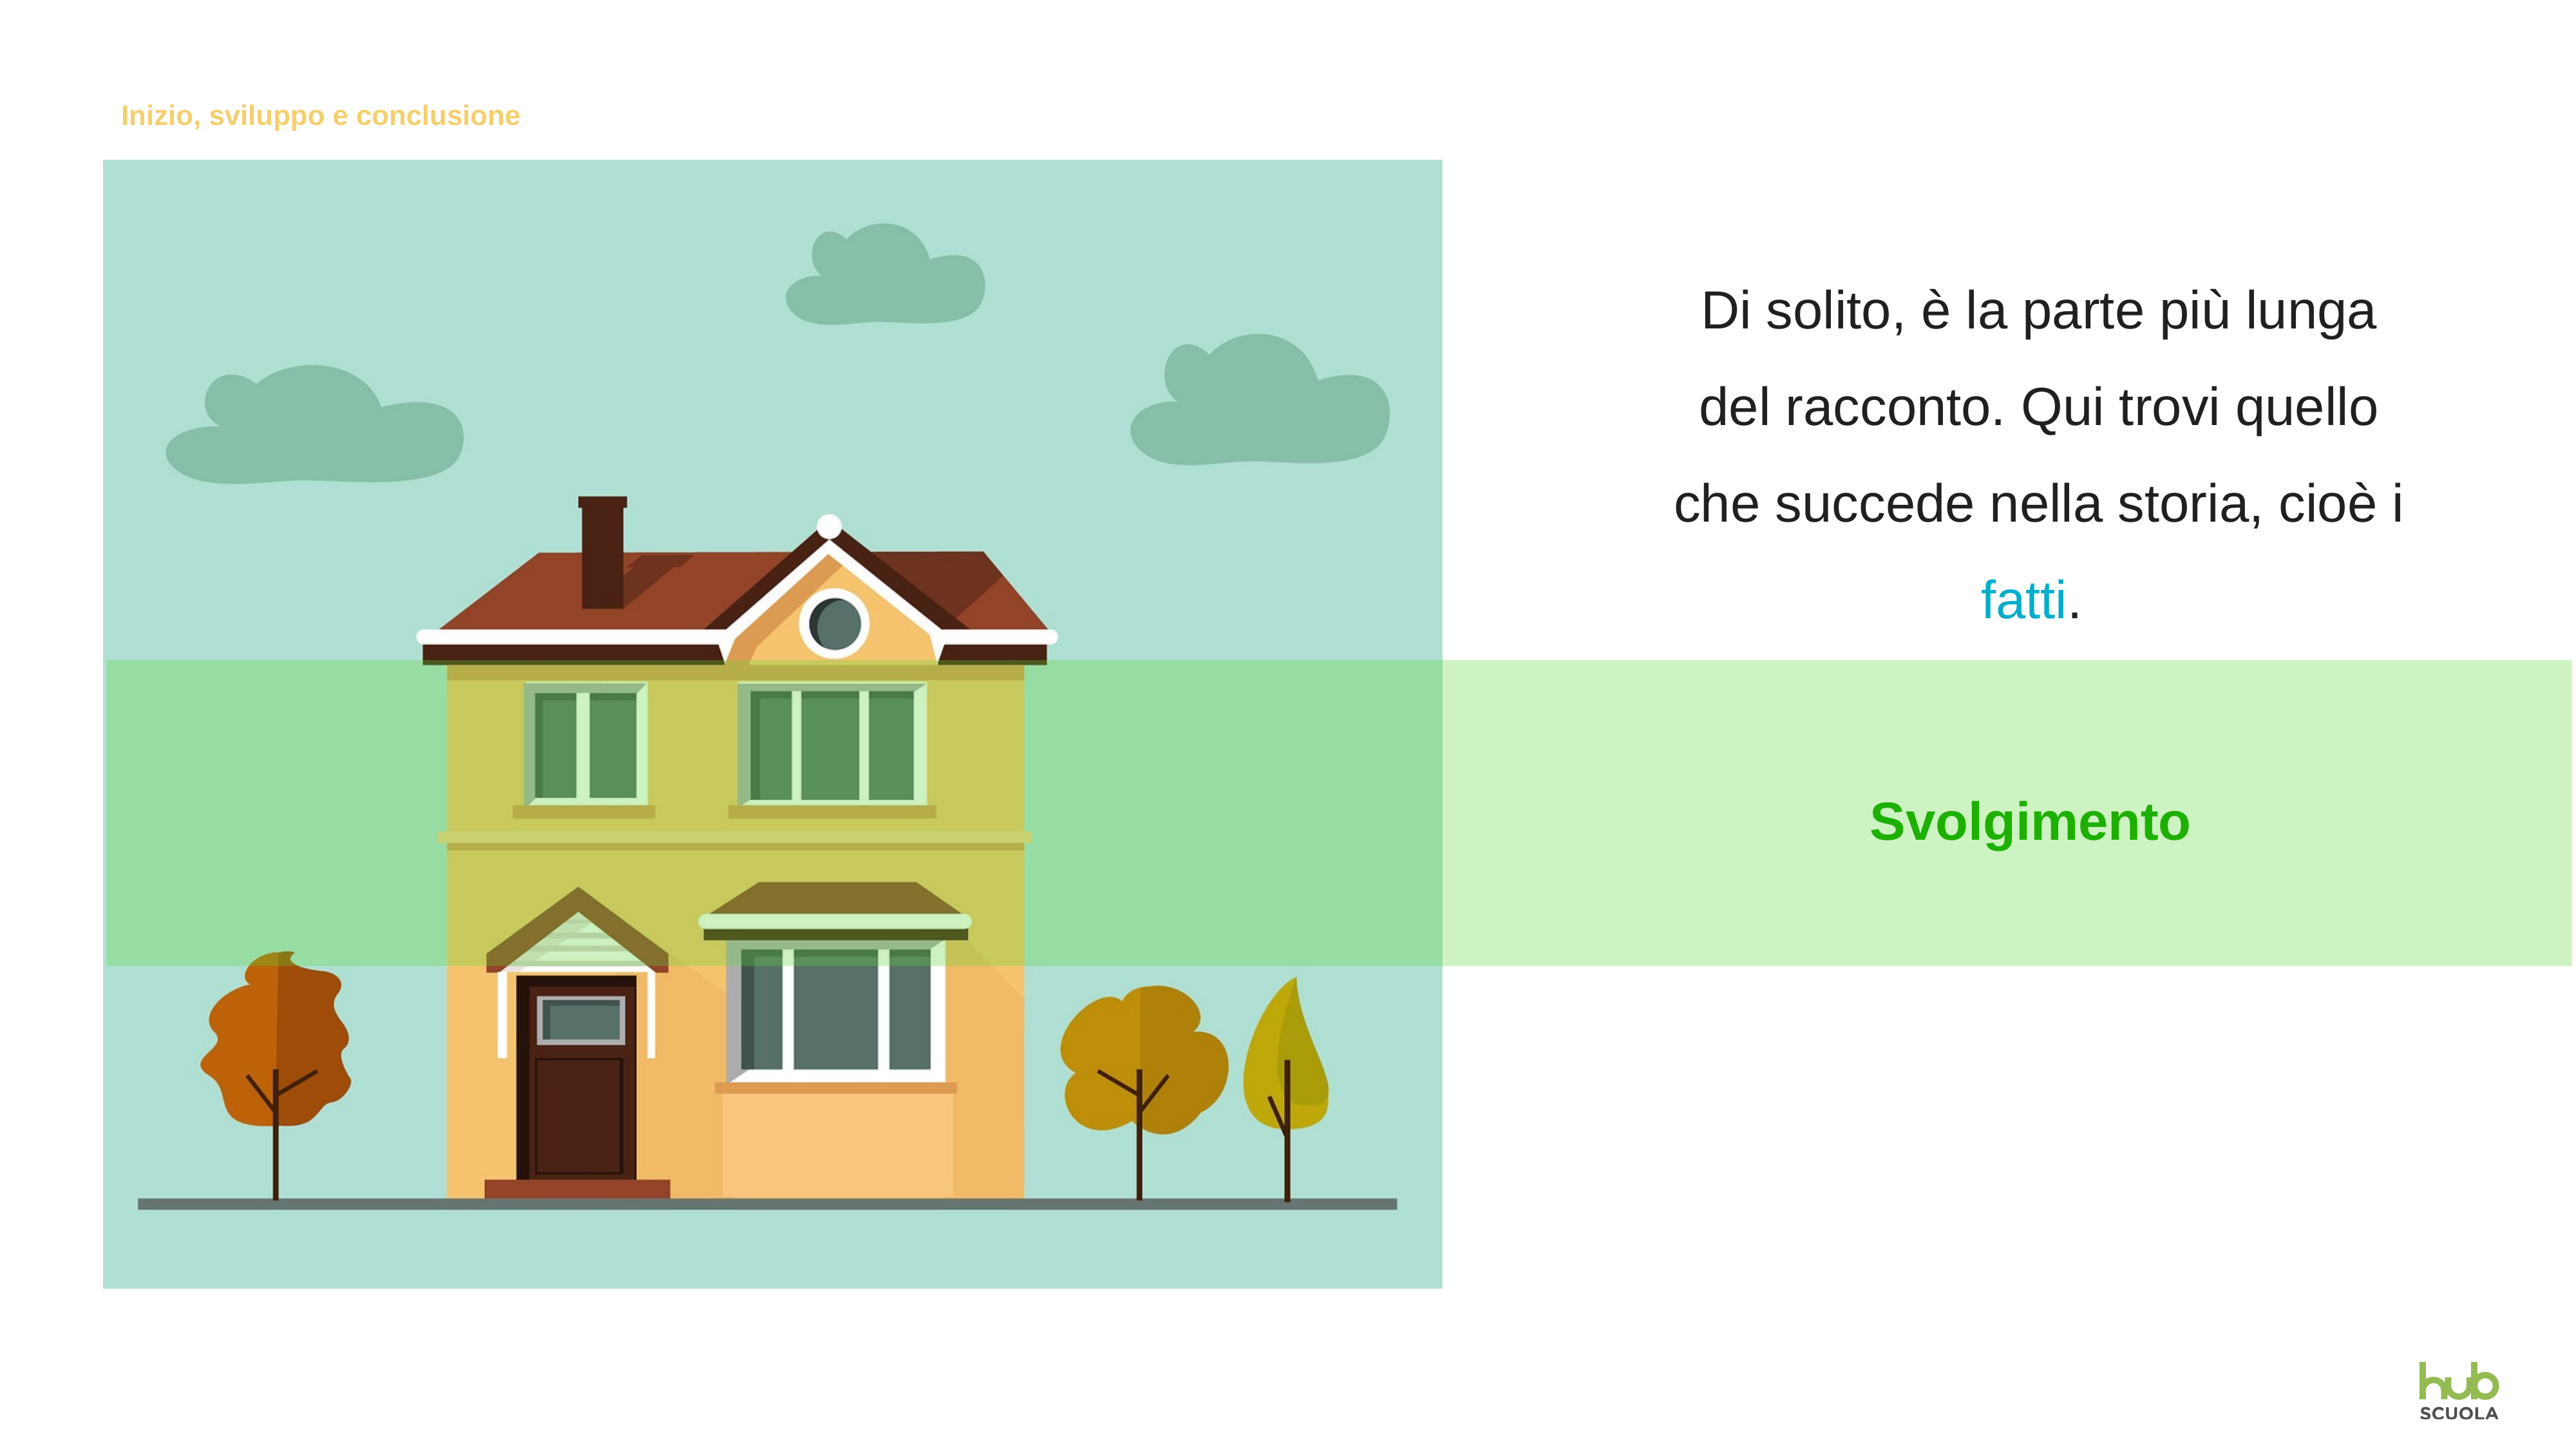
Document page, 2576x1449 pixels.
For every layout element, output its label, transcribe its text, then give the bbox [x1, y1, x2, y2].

text_box [1444, 660, 2572, 966]
picture [103, 160, 1443, 1289]
picture [2419, 1361, 2501, 1420]
text_box Inizio, sviluppo e conclusione [111, 95, 1177, 137]
text_box Svolgimento [1864, 781, 2214, 857]
text_box Di solito, è la parte più lunga del racconto. Qui trovi quello che succede nella storia, cioè i fatti. [1655, 237, 2423, 635]
